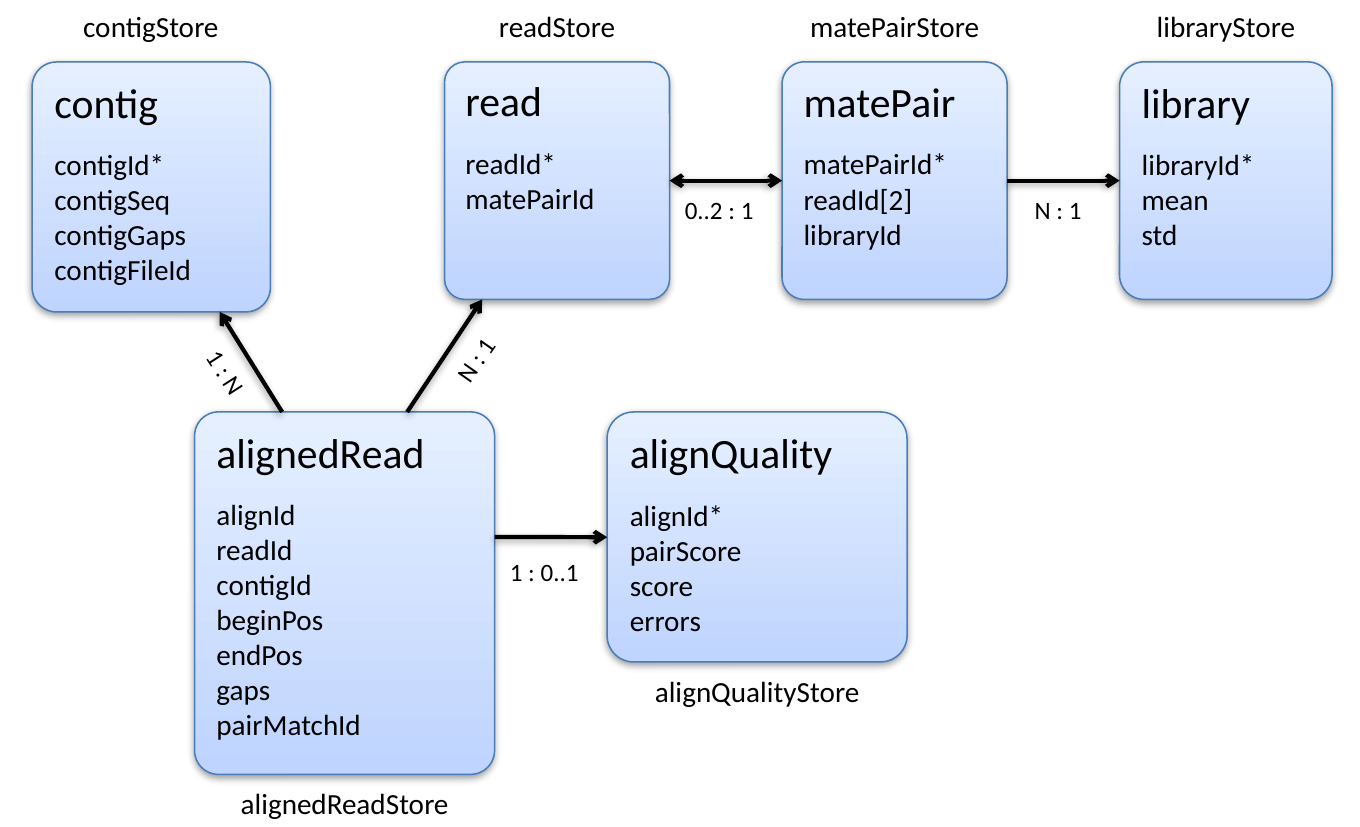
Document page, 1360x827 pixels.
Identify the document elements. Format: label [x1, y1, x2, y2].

text_box [31, 0, 1333, 827]
